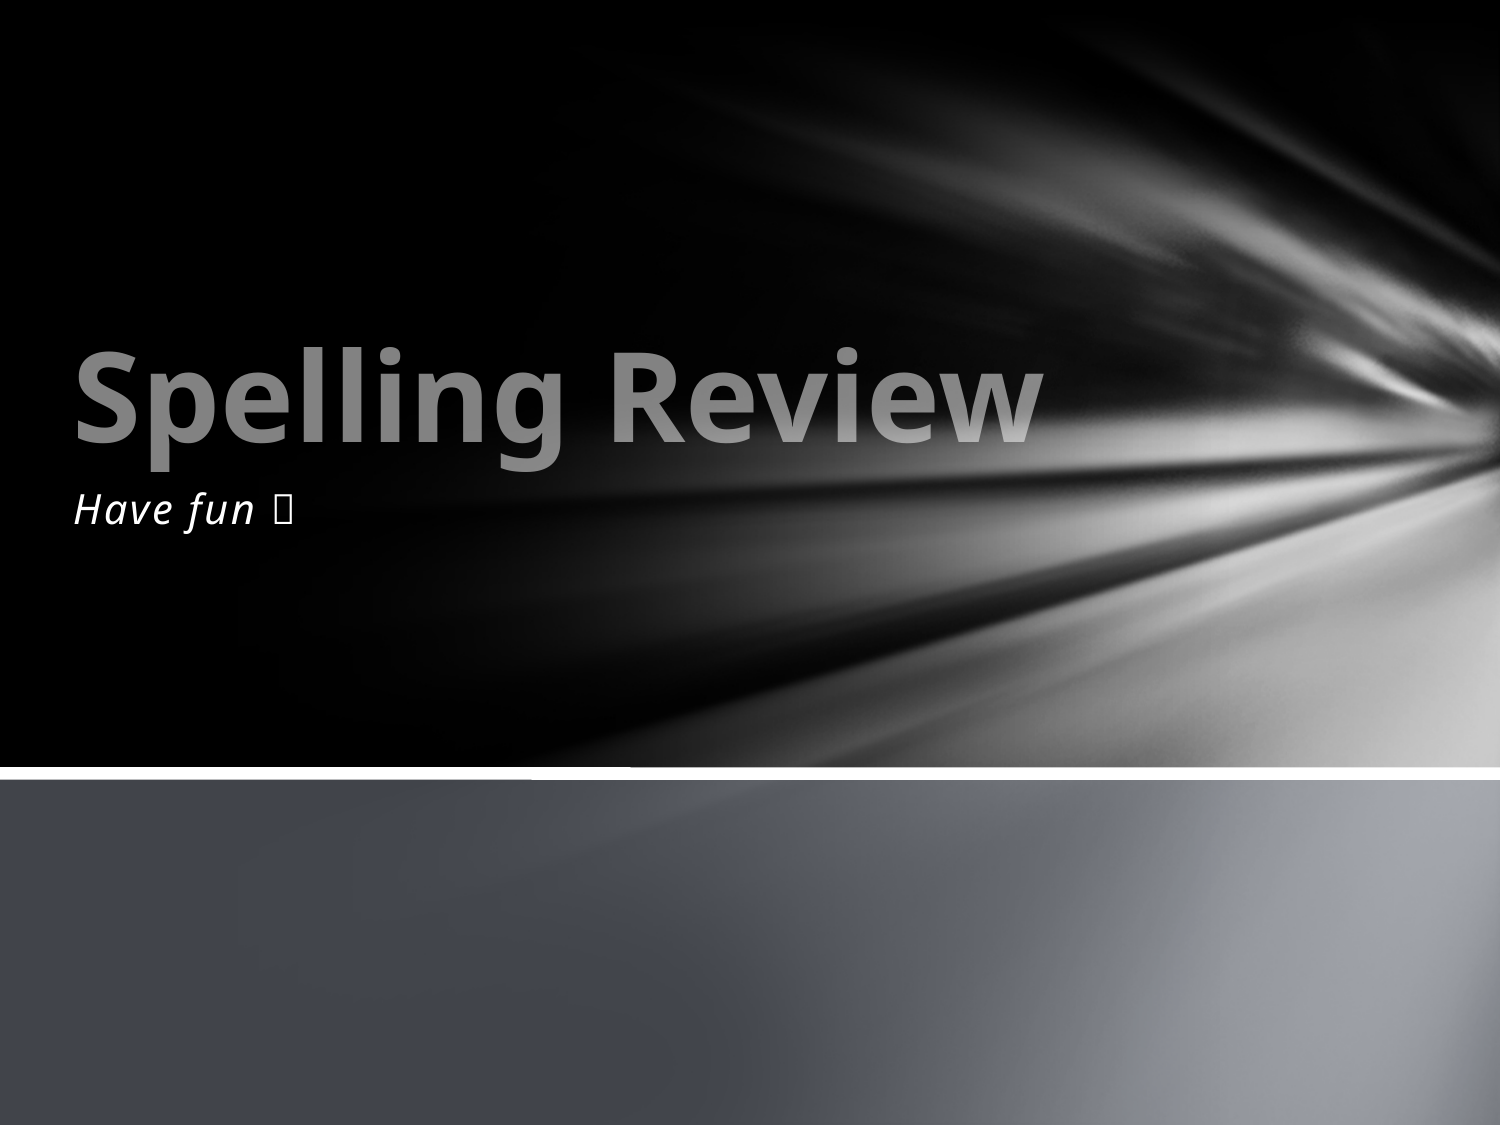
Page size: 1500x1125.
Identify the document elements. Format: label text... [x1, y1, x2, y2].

title Spelling Review [57, 75, 1318, 475]
subtitle Have fun  [57, 475, 808, 700]
